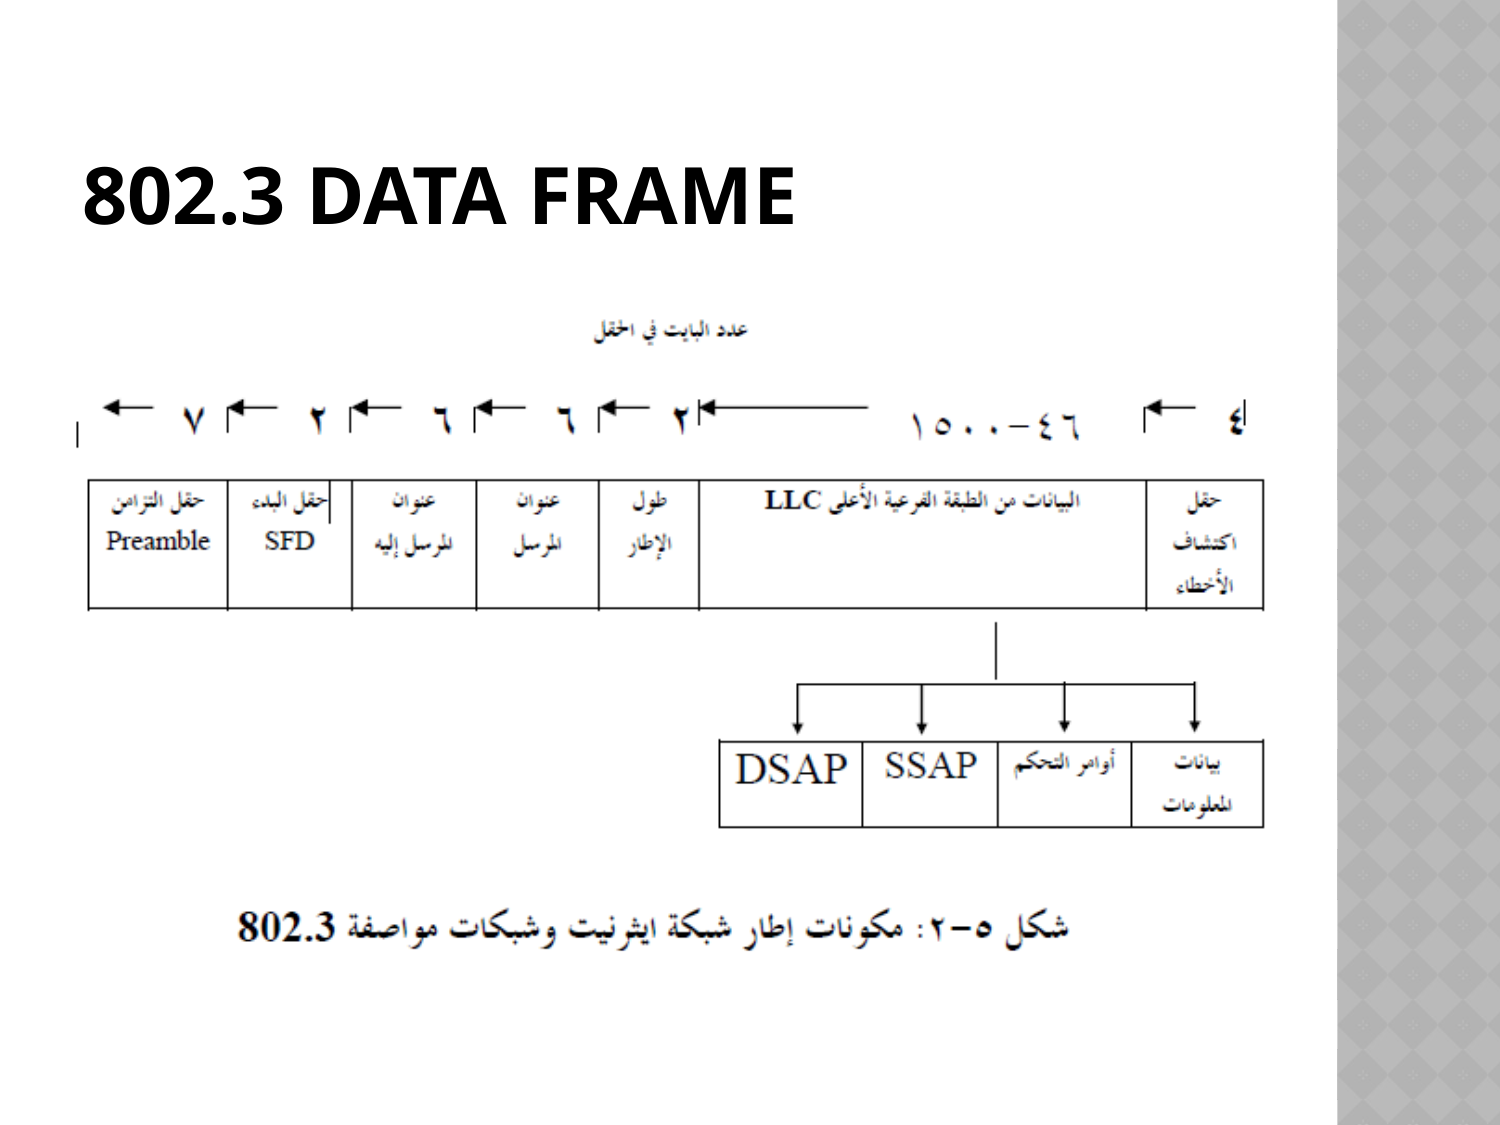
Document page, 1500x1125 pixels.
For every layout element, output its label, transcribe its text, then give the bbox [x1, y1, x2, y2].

title 802.3 data frame [75, 52, 1263, 240]
picture [49, 299, 1313, 1013]
